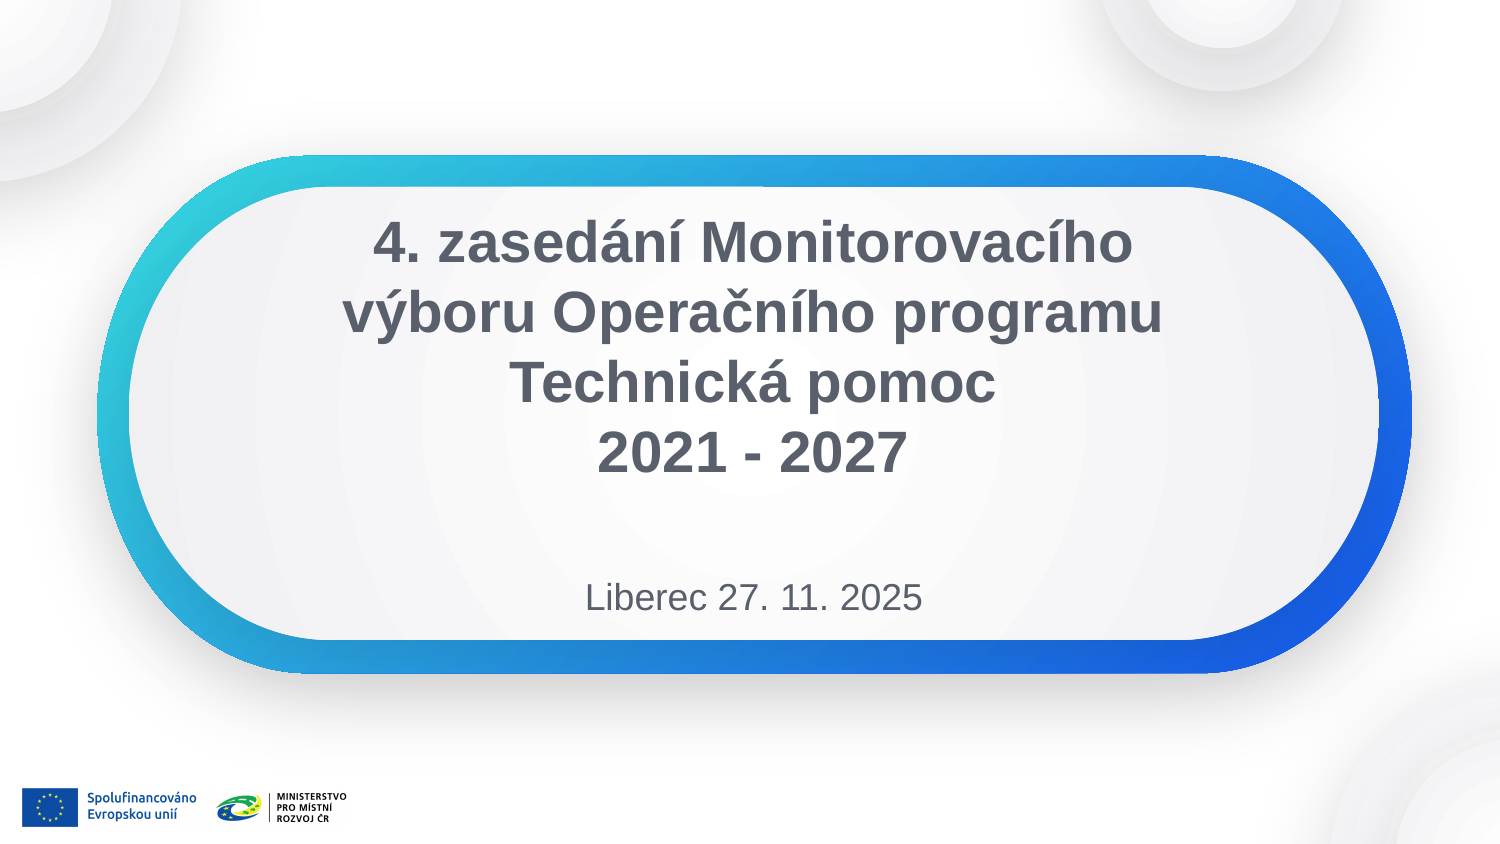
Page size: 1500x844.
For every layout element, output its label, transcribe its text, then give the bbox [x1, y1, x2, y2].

picture [21, 787, 349, 828]
text_box [100, 155, 1408, 372]
subtitle Liberec 27. 11. 2025 [286, 560, 1222, 625]
text_box [128, 186, 1380, 640]
title 4. zasedání Monitorovacího výboru Operačního programu Technická pomoc 2021 - 2027 [286, 257, 1222, 502]
